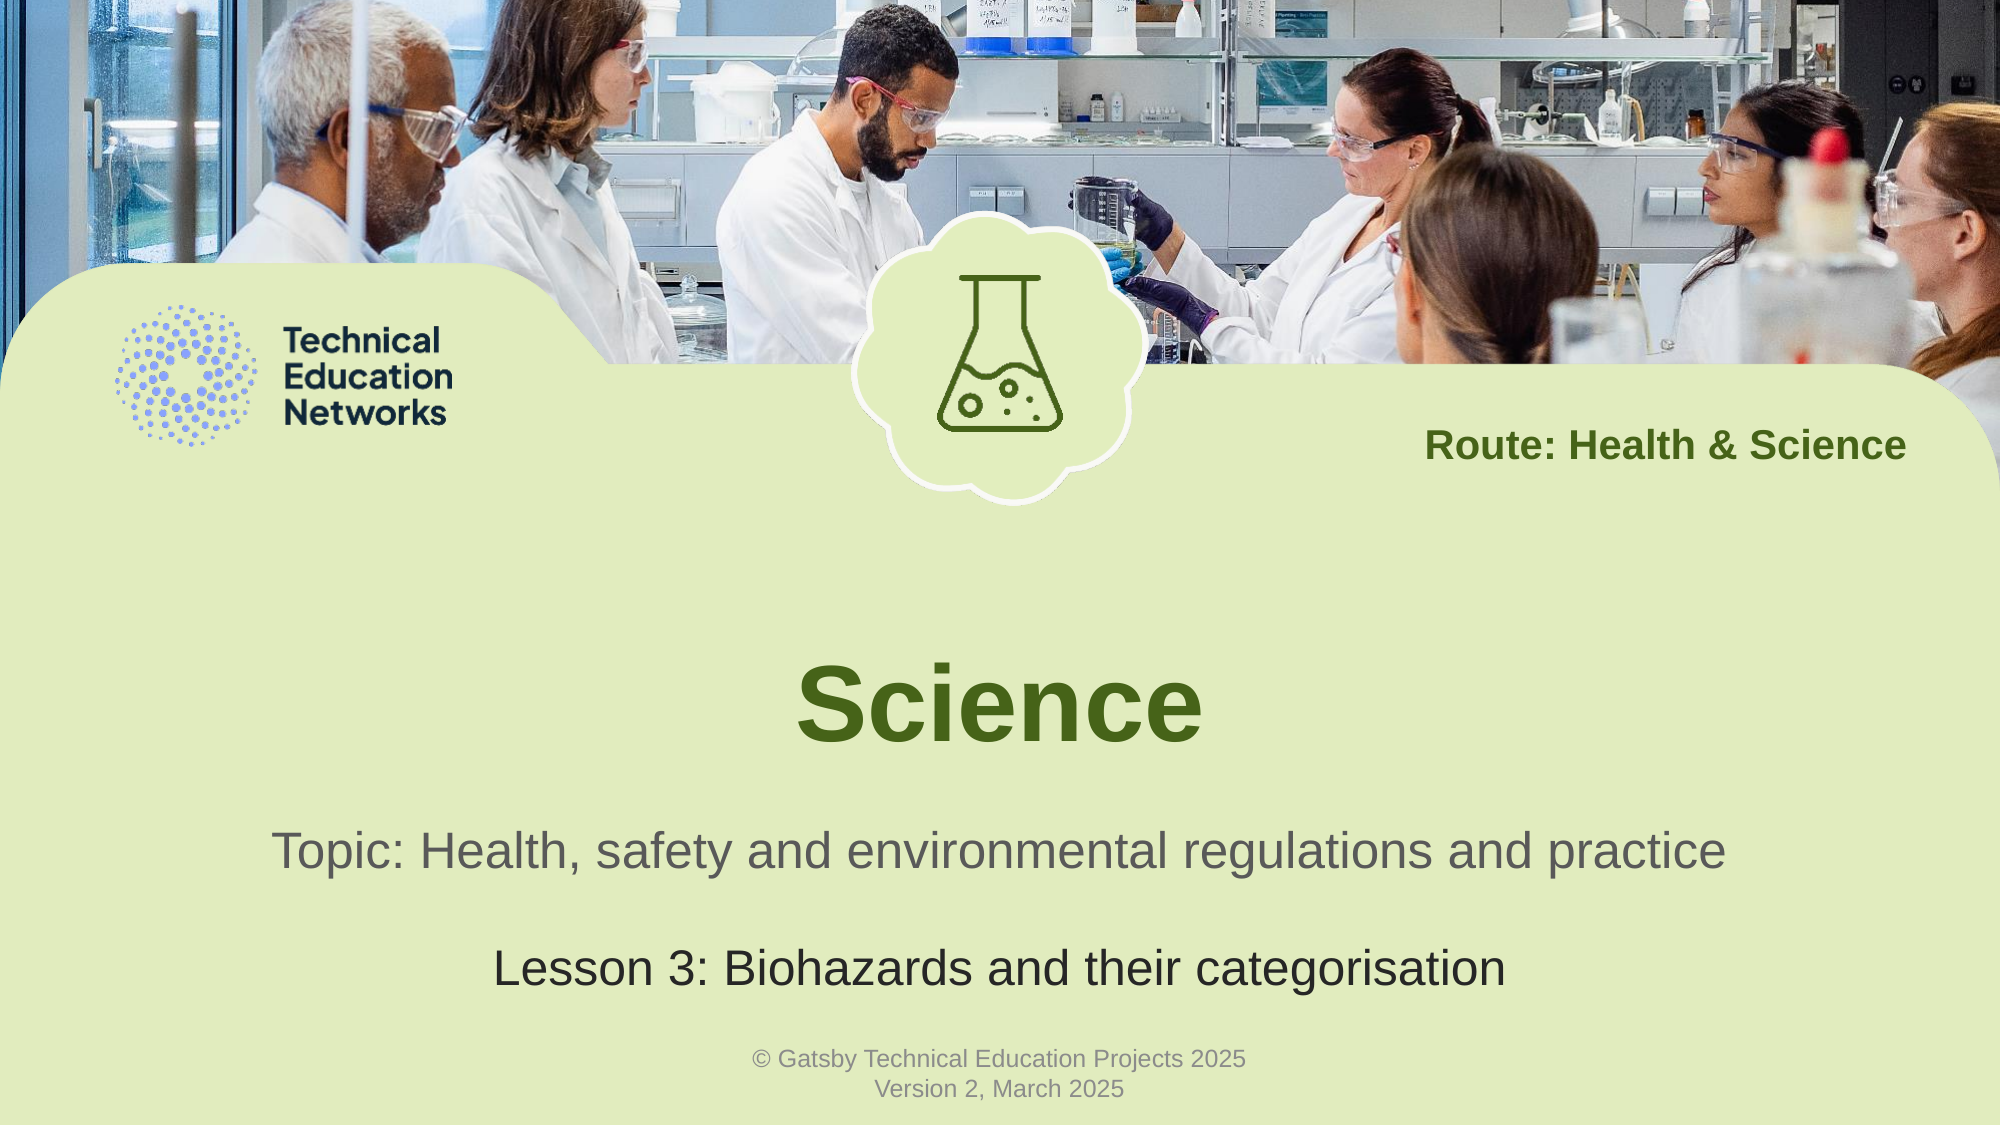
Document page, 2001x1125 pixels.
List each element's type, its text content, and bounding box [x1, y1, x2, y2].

title Science [249, 629, 1750, 773]
list Lesson 3: Biohazards and their categorisation [249, 922, 1750, 998]
list Route: Health & Science [999, 406, 1923, 494]
picture [0, 0, 2000, 1125]
subtitle Topic: Health, safety and environmental regulations and practice [249, 804, 1750, 900]
